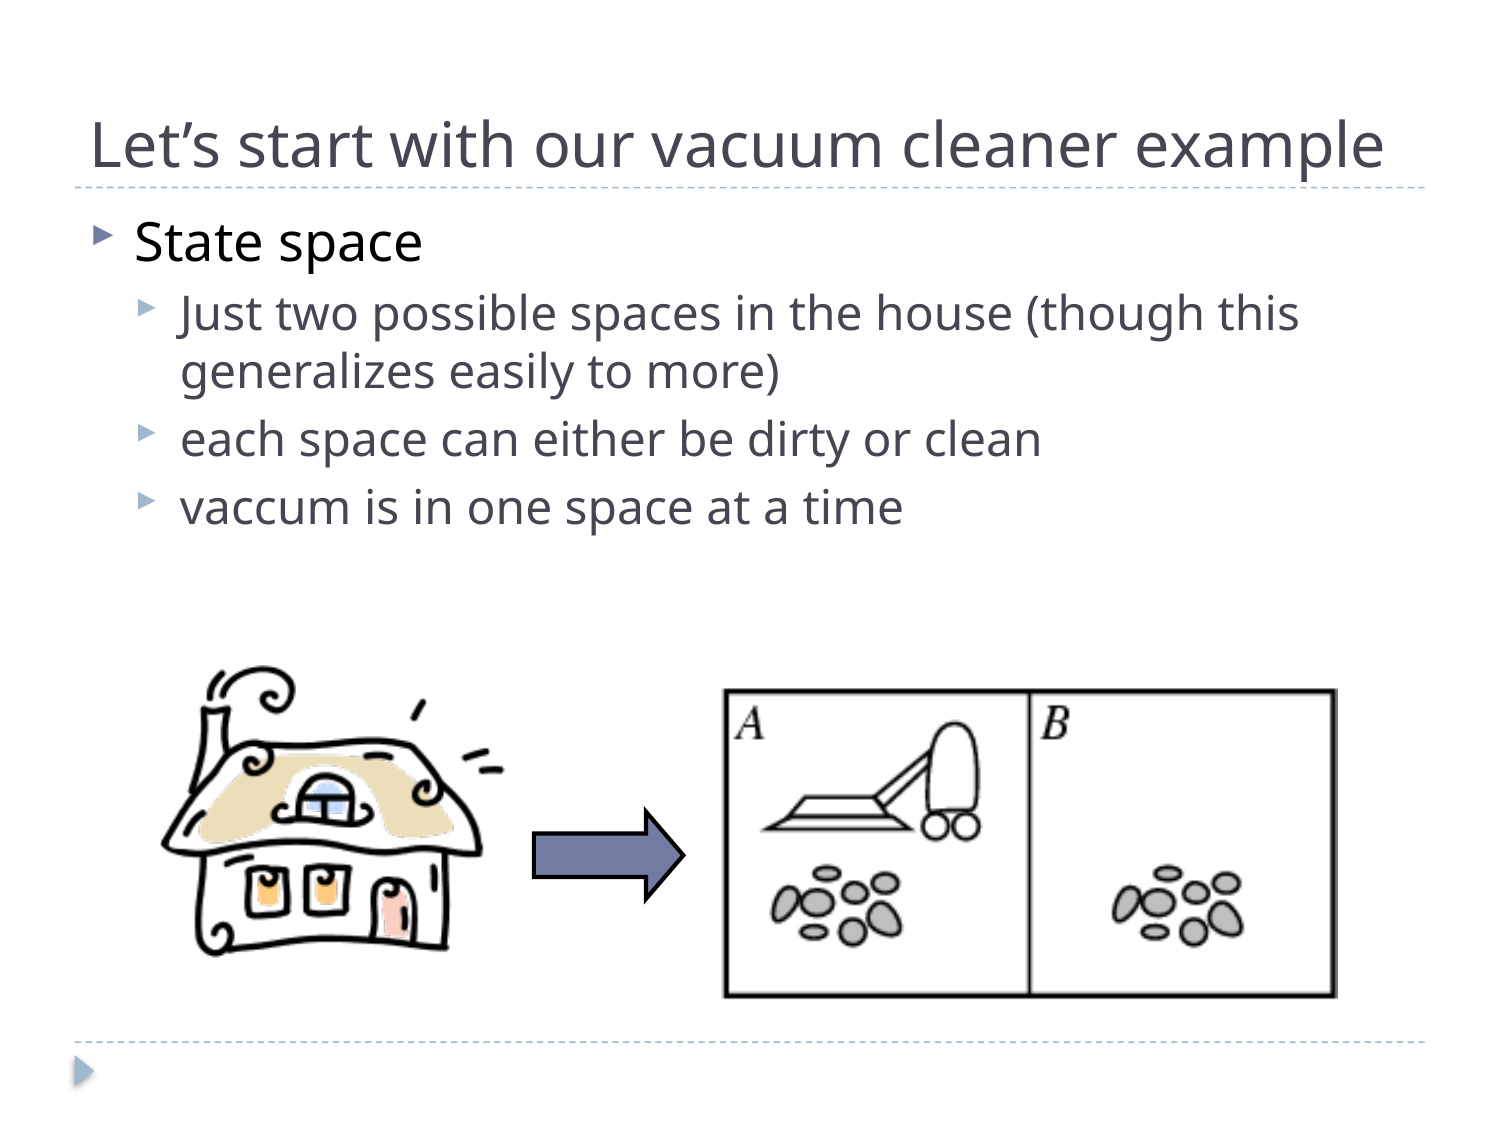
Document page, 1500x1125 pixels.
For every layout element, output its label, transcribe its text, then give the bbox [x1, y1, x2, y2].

title Let’s start with our vacuum cleaner example [75, 24, 1425, 188]
list State space Just two possible spaces in the house (though this generalizes easily to more) each space can either be dirty or clean vaccum is in one space at a time [75, 200, 1425, 600]
text_box [533, 811, 684, 899]
picture [720, 687, 1338, 1004]
picture [160, 662, 509, 963]
